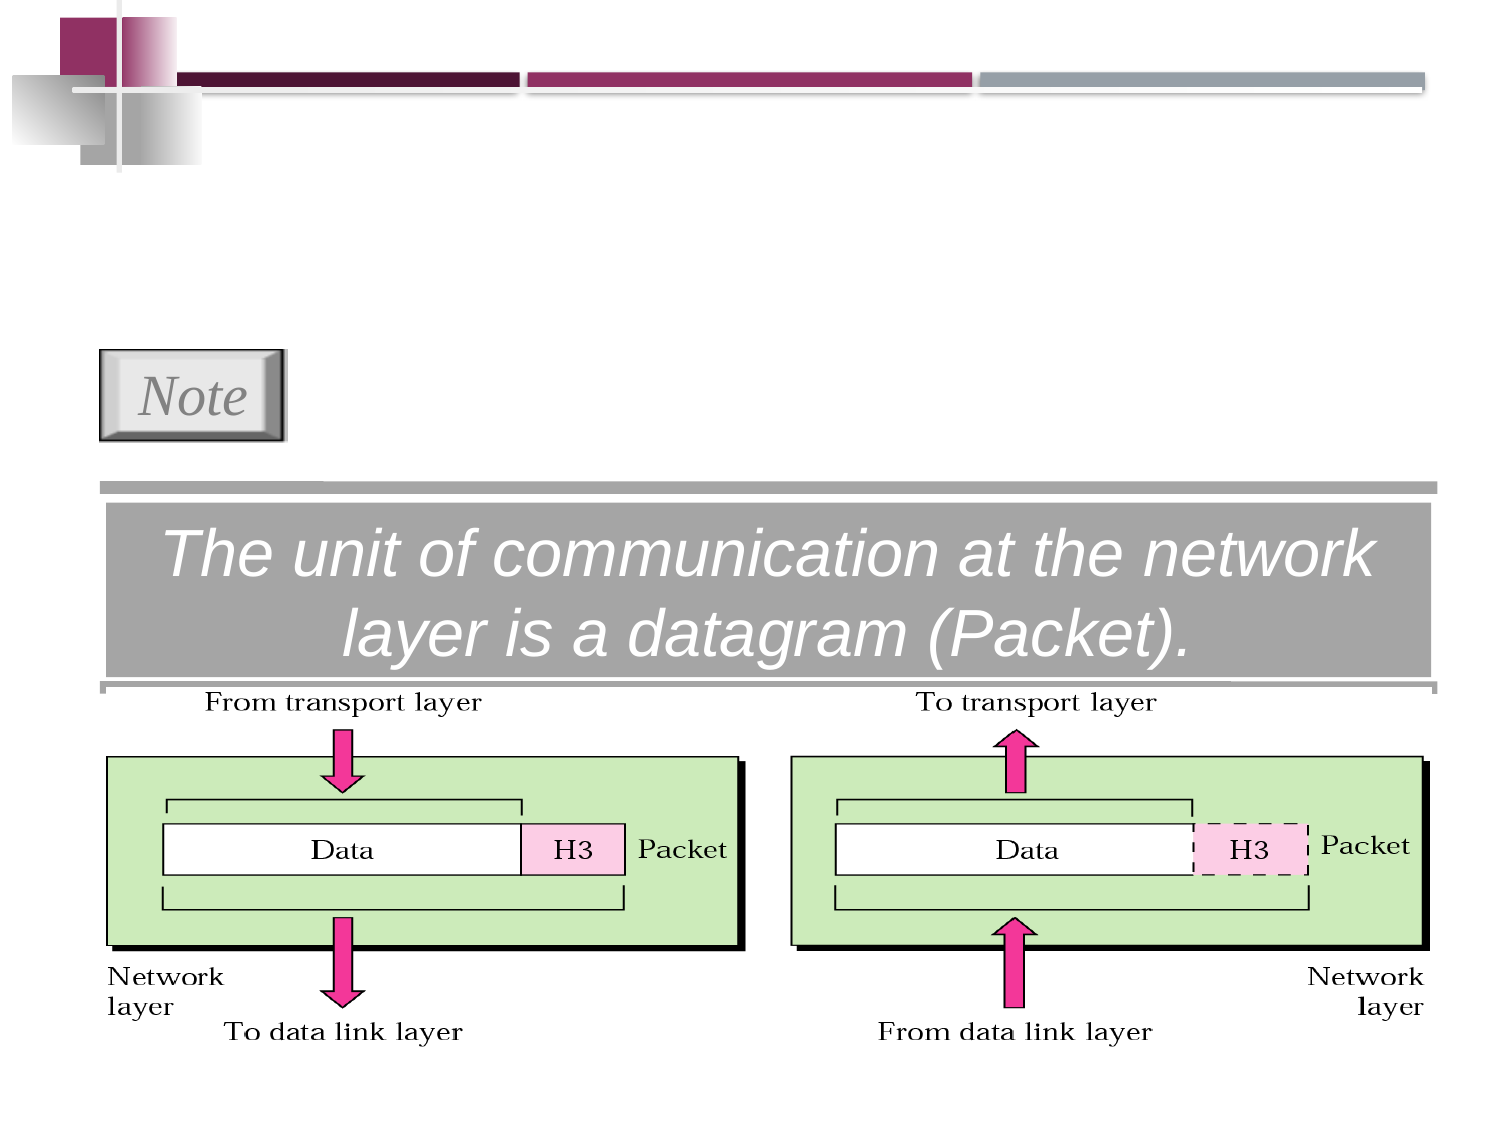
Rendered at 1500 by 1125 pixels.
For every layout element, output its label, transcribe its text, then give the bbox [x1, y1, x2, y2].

text_box [80, 93, 116, 165]
text_box [72, 87, 1423, 93]
text_box [12, 75, 105, 145]
text_box [122, 93, 141, 165]
picture [105, 686, 1432, 1048]
text_box [116, 0, 122, 87]
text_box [99, 349, 288, 444]
text_box [122, 17, 177, 86]
text_box The unit of communication at the network layer is a datagram (Packet). [106, 502, 1432, 678]
text_box [60, 17, 116, 86]
text_box [116, 93, 122, 173]
text_box [141, 93, 202, 165]
